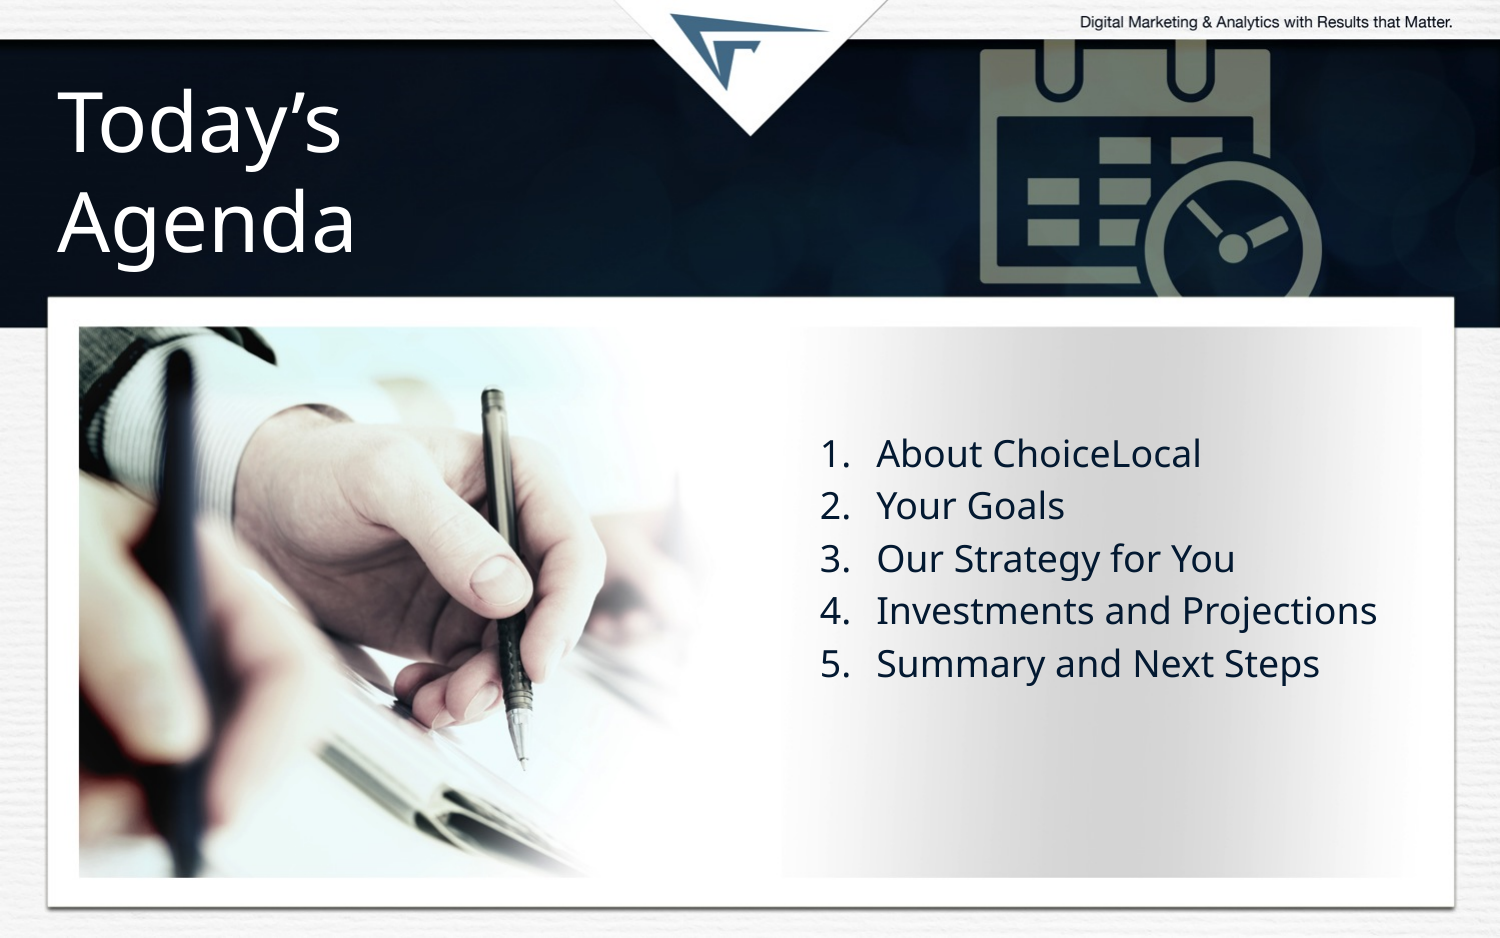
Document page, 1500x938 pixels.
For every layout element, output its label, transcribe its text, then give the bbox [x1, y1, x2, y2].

picture [0, 0, 1500, 938]
text_box About ChoiceLocal Your Goals Our Strategy for You Investments and Projections Summary and Next Steps [805, 369, 1408, 661]
title Today’s Agenda [42, 61, 1393, 269]
